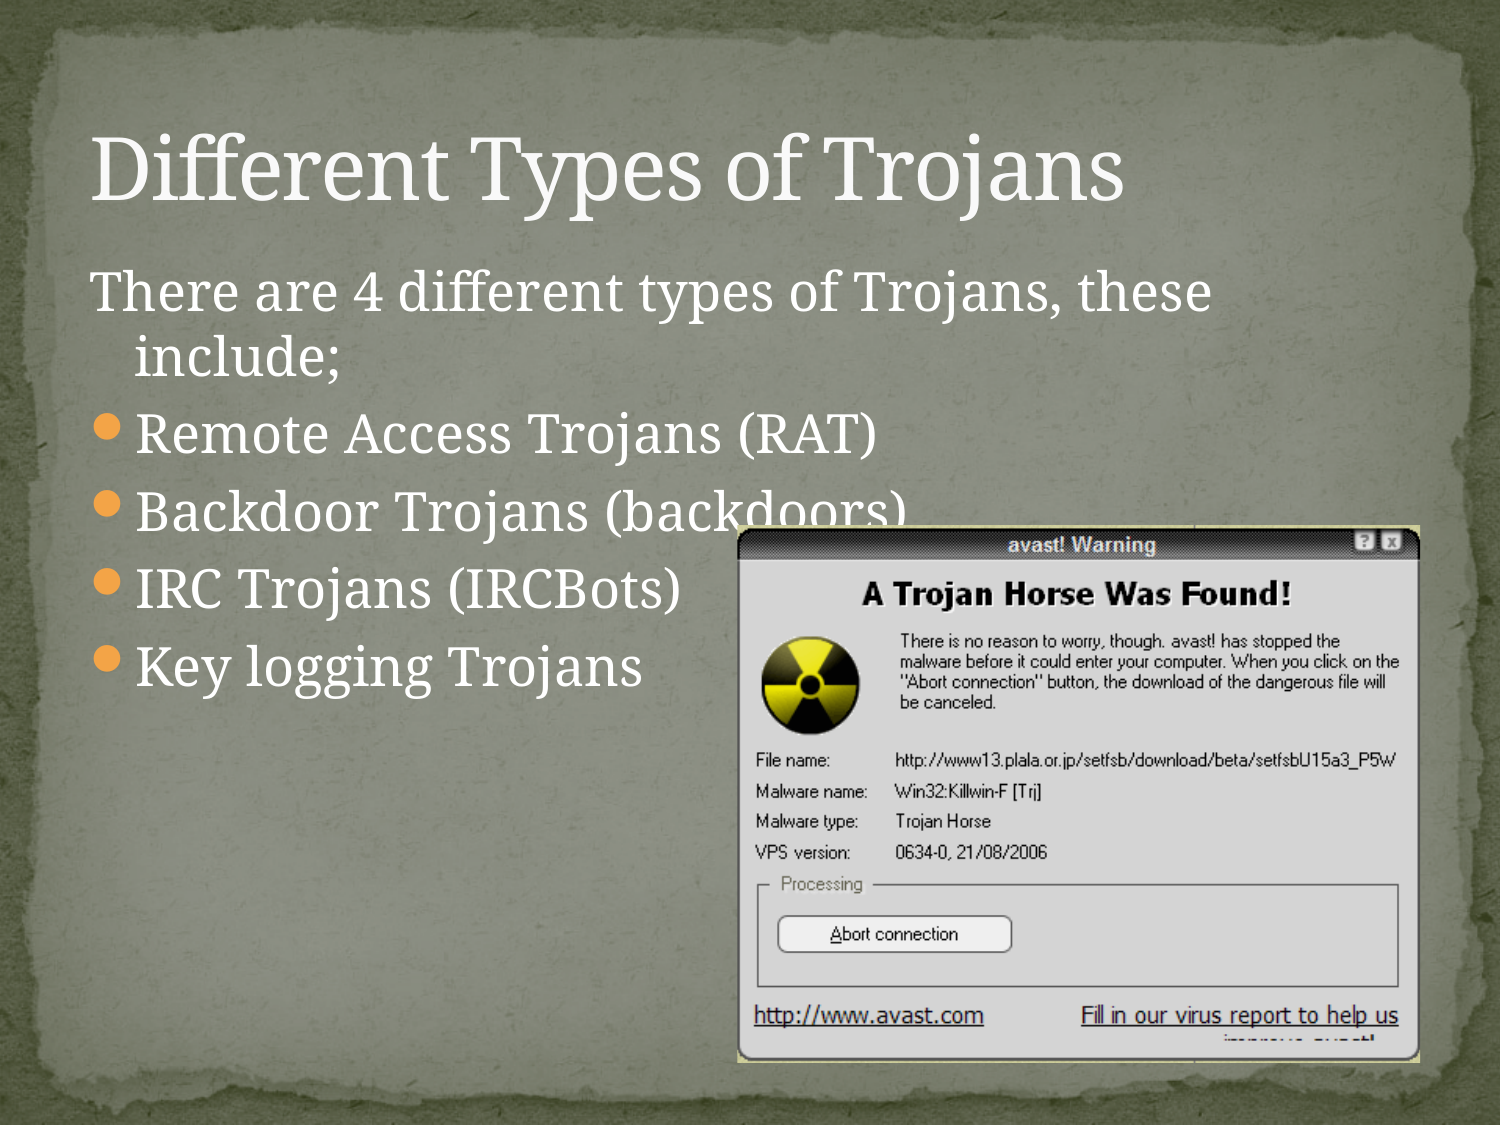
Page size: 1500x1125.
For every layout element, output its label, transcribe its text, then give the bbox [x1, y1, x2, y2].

title Different Types of Trojans [74, 24, 1425, 225]
picture [737, 525, 1421, 1063]
list There are 4 different types of Trojans, these include; Remote Access Trojans (RAT) Backdoor Trojans (backdoors) IRC Trojans (IRCBots) Key logging Trojans [75, 249, 1425, 1000]
